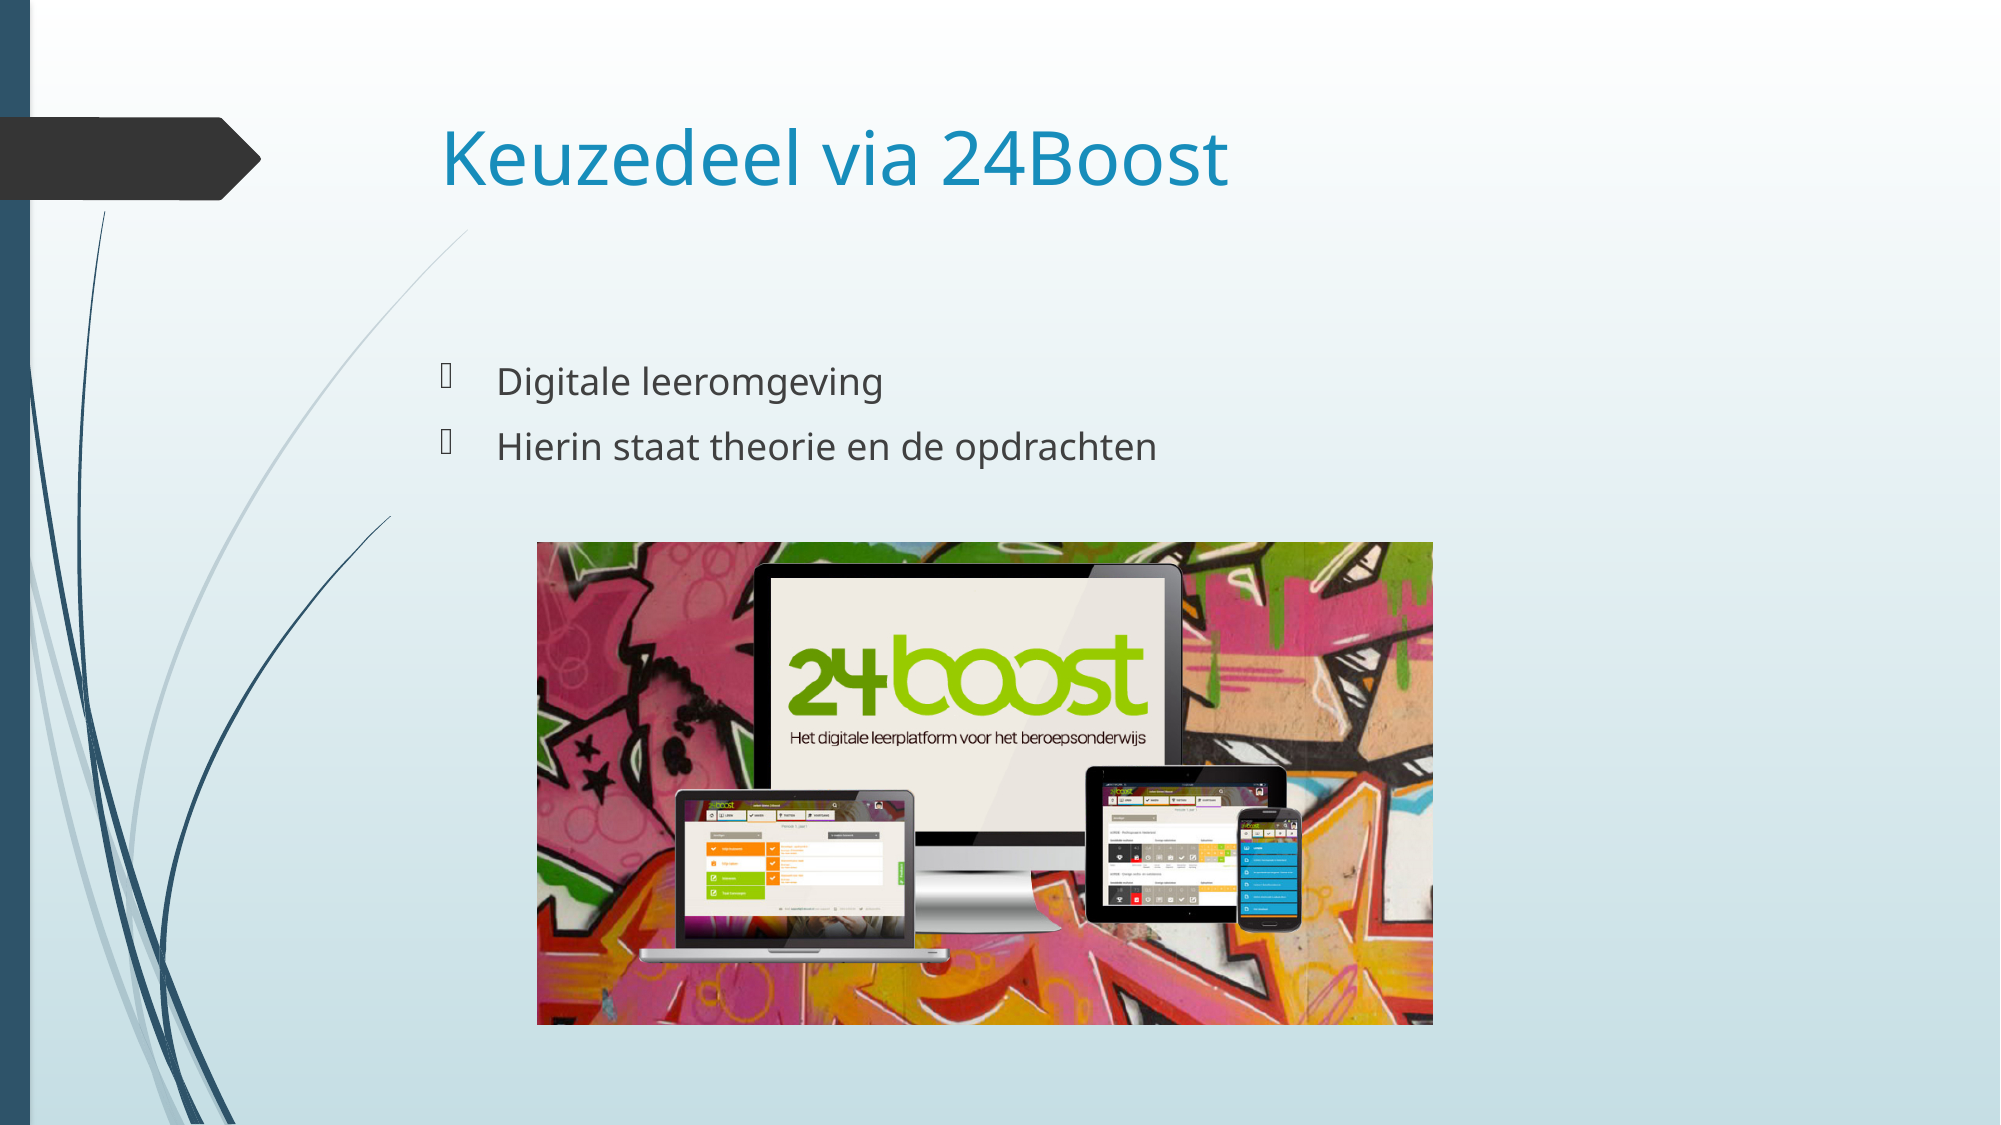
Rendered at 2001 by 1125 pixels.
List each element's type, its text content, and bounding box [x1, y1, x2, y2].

title Keuzedeel via 24Boost [425, 102, 1888, 313]
list Digitale leeromgeving Hierin staat theorie en de opdrachten [424, 350, 1888, 970]
picture [537, 541, 1433, 1025]
